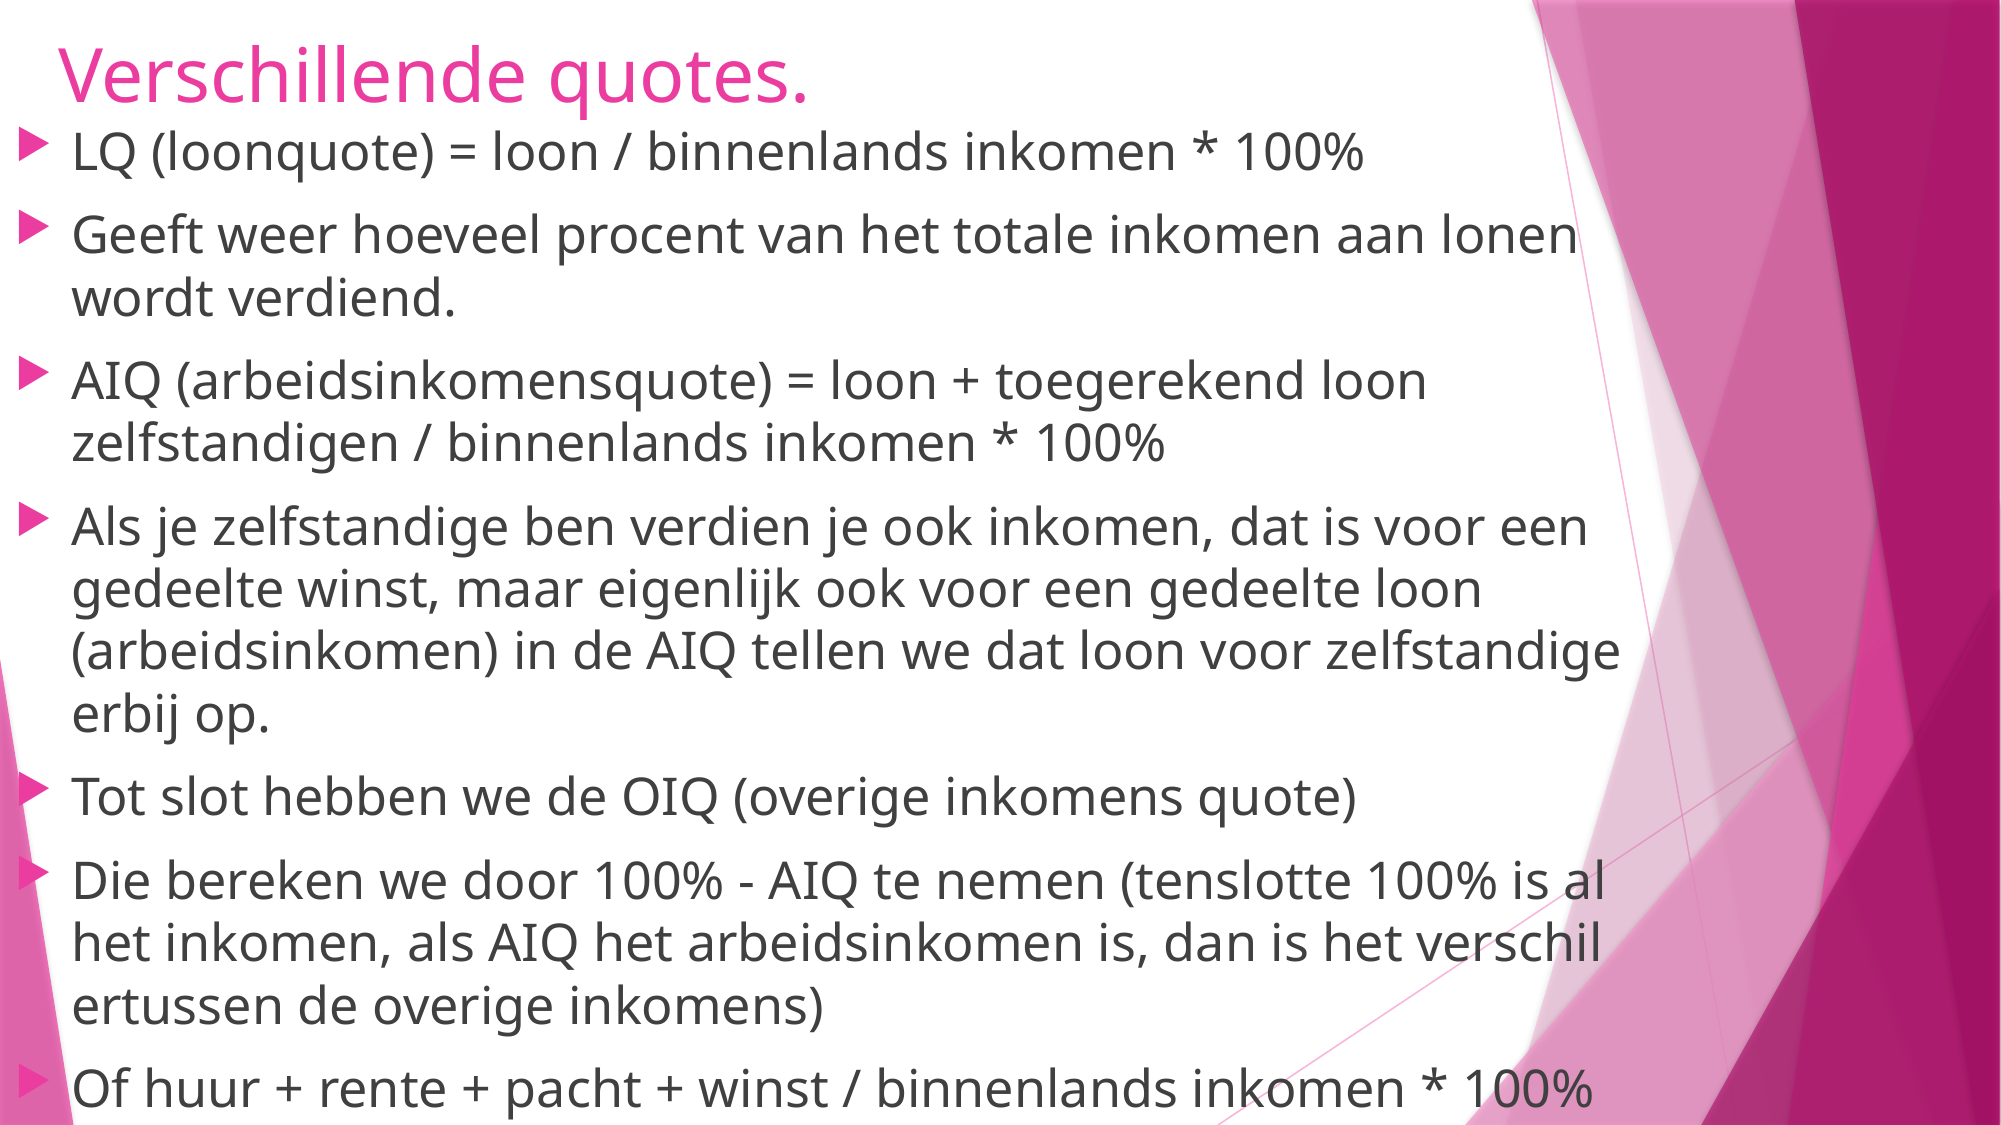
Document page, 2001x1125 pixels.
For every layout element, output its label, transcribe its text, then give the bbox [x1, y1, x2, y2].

list LQ (loonquote) = loon / binnenlands inkomen * 100% Geeft weer hoeveel procent van het totale inkomen aan lonen wordt verdiend. AIQ (arbeidsinkomensquote) = loon + toegerekend loon zelfstandigen / binnenlands inkomen * 100% Als je zelfstandige ben verdien je ook inkomen, dat is voor een gedeelte winst, maar eigenlijk ook voor een gedeelte loon (arbeidsinkomen) in de AIQ tellen we dat loon voor zelfstandige erbij op. Tot slot hebben we de OIQ (overige inkomens quote) Die bereken we door 100% - AIQ te nemen (tenslotte 100% is al het inkomen, als AIQ het arbeidsinkomen is, dan is het verschil ertussen de overige inkomens) Of huur + rente + pacht + winst / binnenlands inkomen * 100% [0, 110, 1692, 992]
title Verschillende quotes. [43, 19, 1522, 110]
